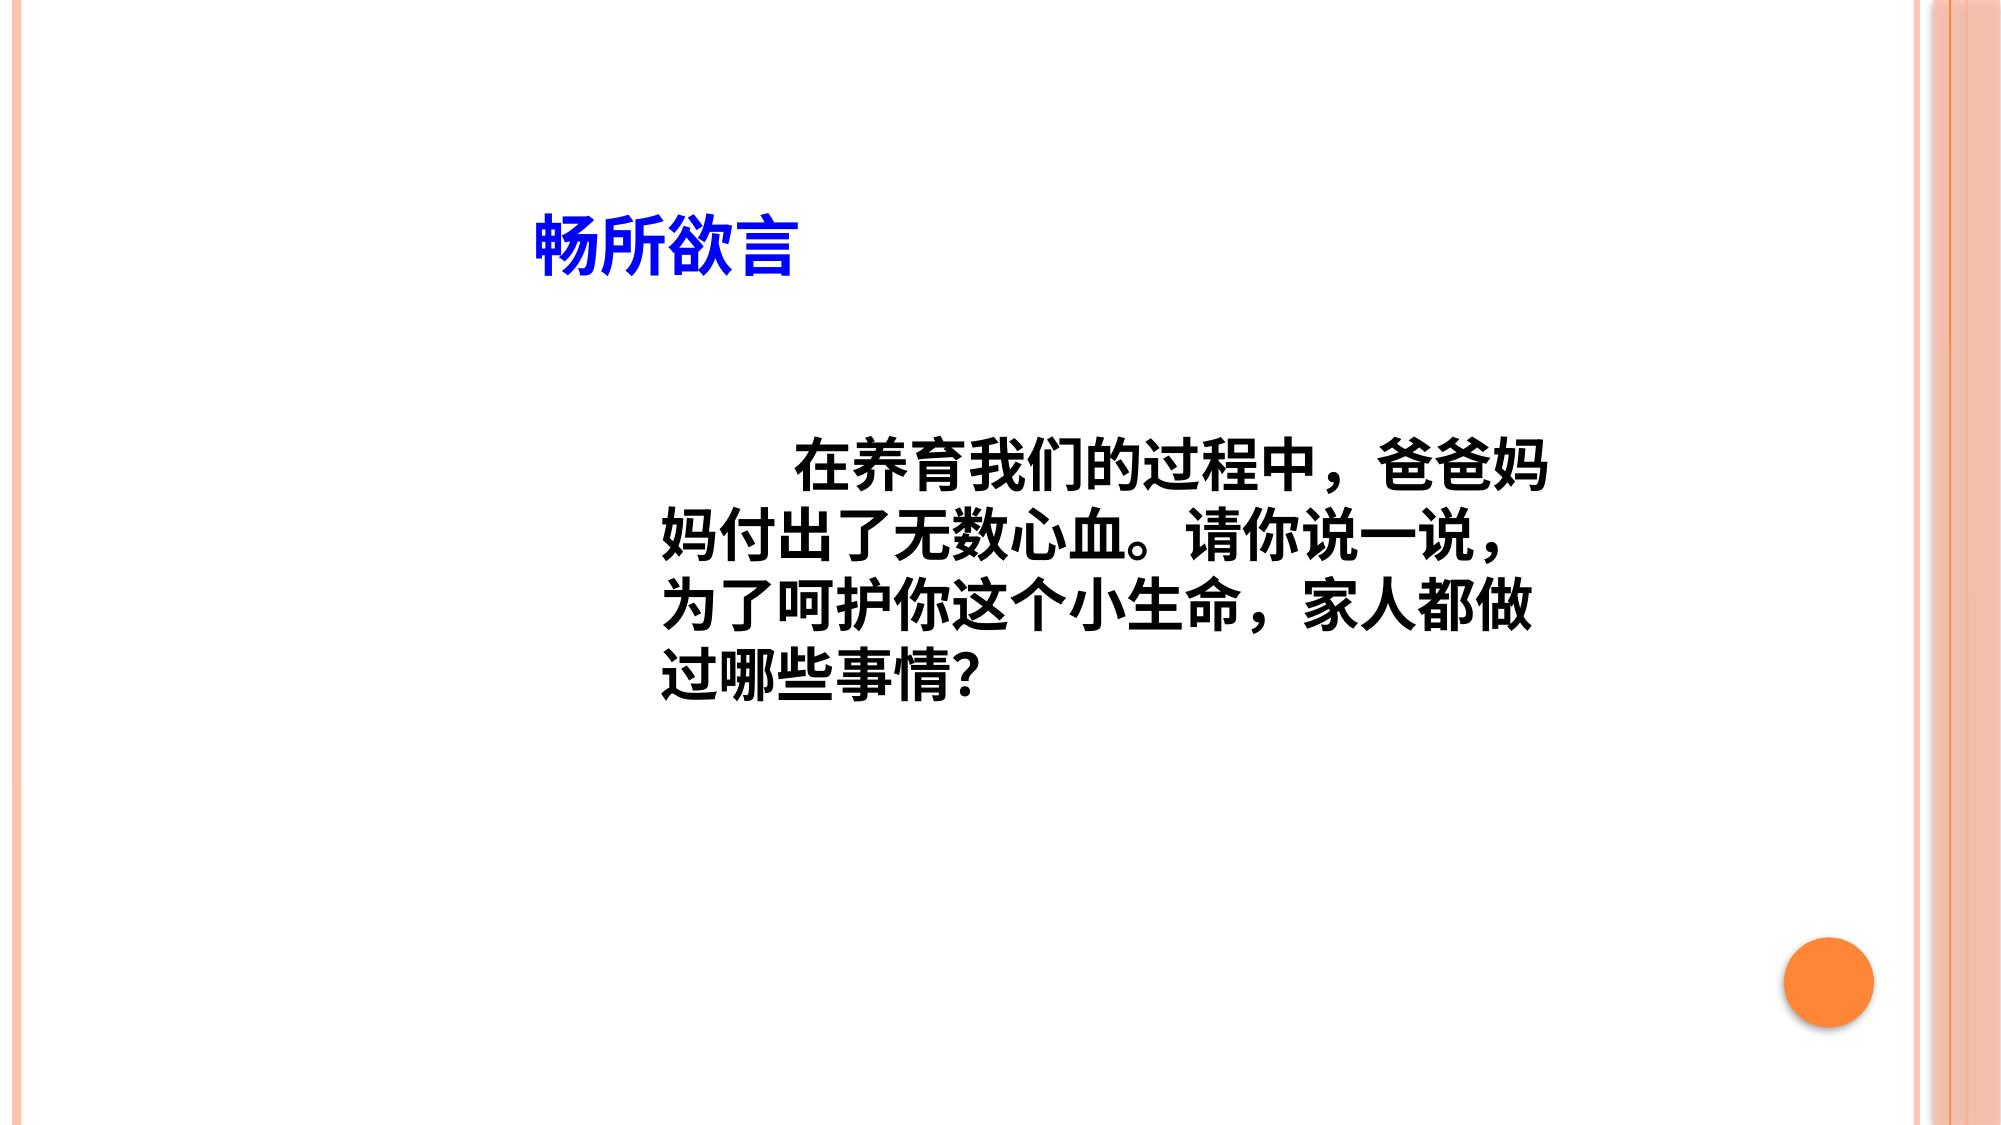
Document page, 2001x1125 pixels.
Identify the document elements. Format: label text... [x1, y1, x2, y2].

text_box 畅所欲言 [519, 196, 816, 292]
text_box 在养育我们的过程中，爸爸妈妈付出了无数心血。请你说一说，为了呵护你这个小生命，家人都做过哪些事情？ [645, 420, 1591, 716]
